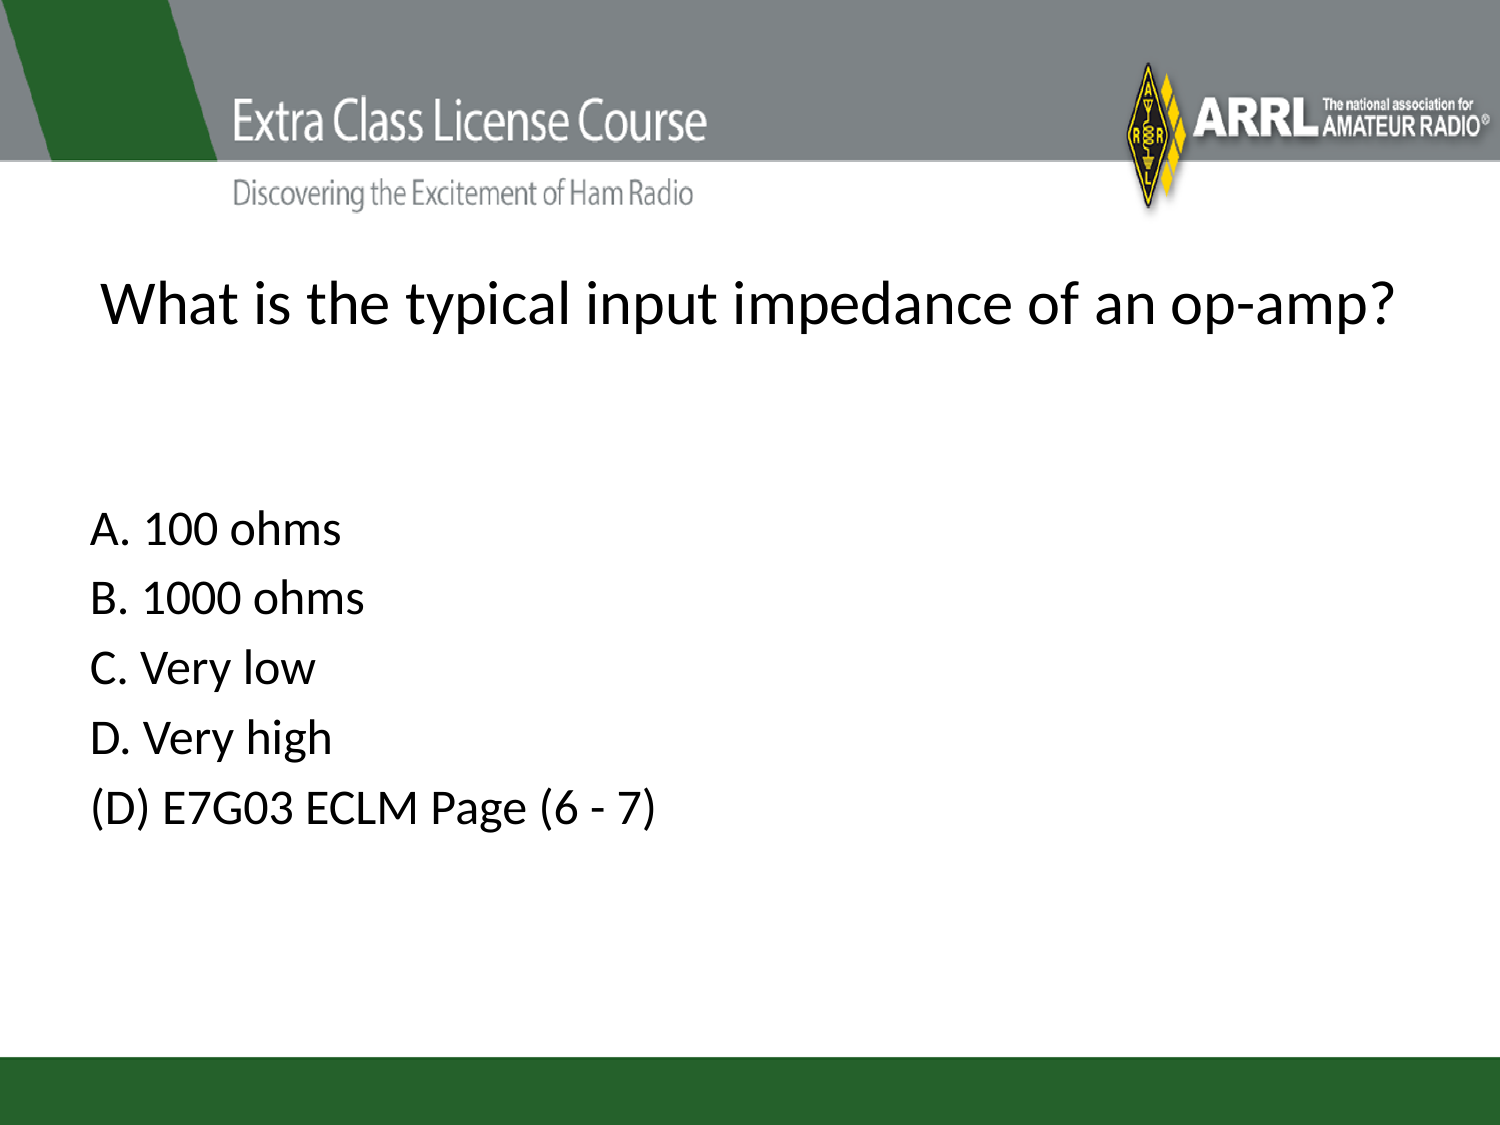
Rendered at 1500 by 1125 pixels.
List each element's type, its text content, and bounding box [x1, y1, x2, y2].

picture [0, 0, 1500, 1125]
list A. 100 ohms B. 1000 ohms C. Very low D. Very high (D) E7G03 ECLM Page (6 - 7) [75, 487, 1425, 1005]
title What is the typical input impedance of an op-amp? [75, 254, 1425, 435]
